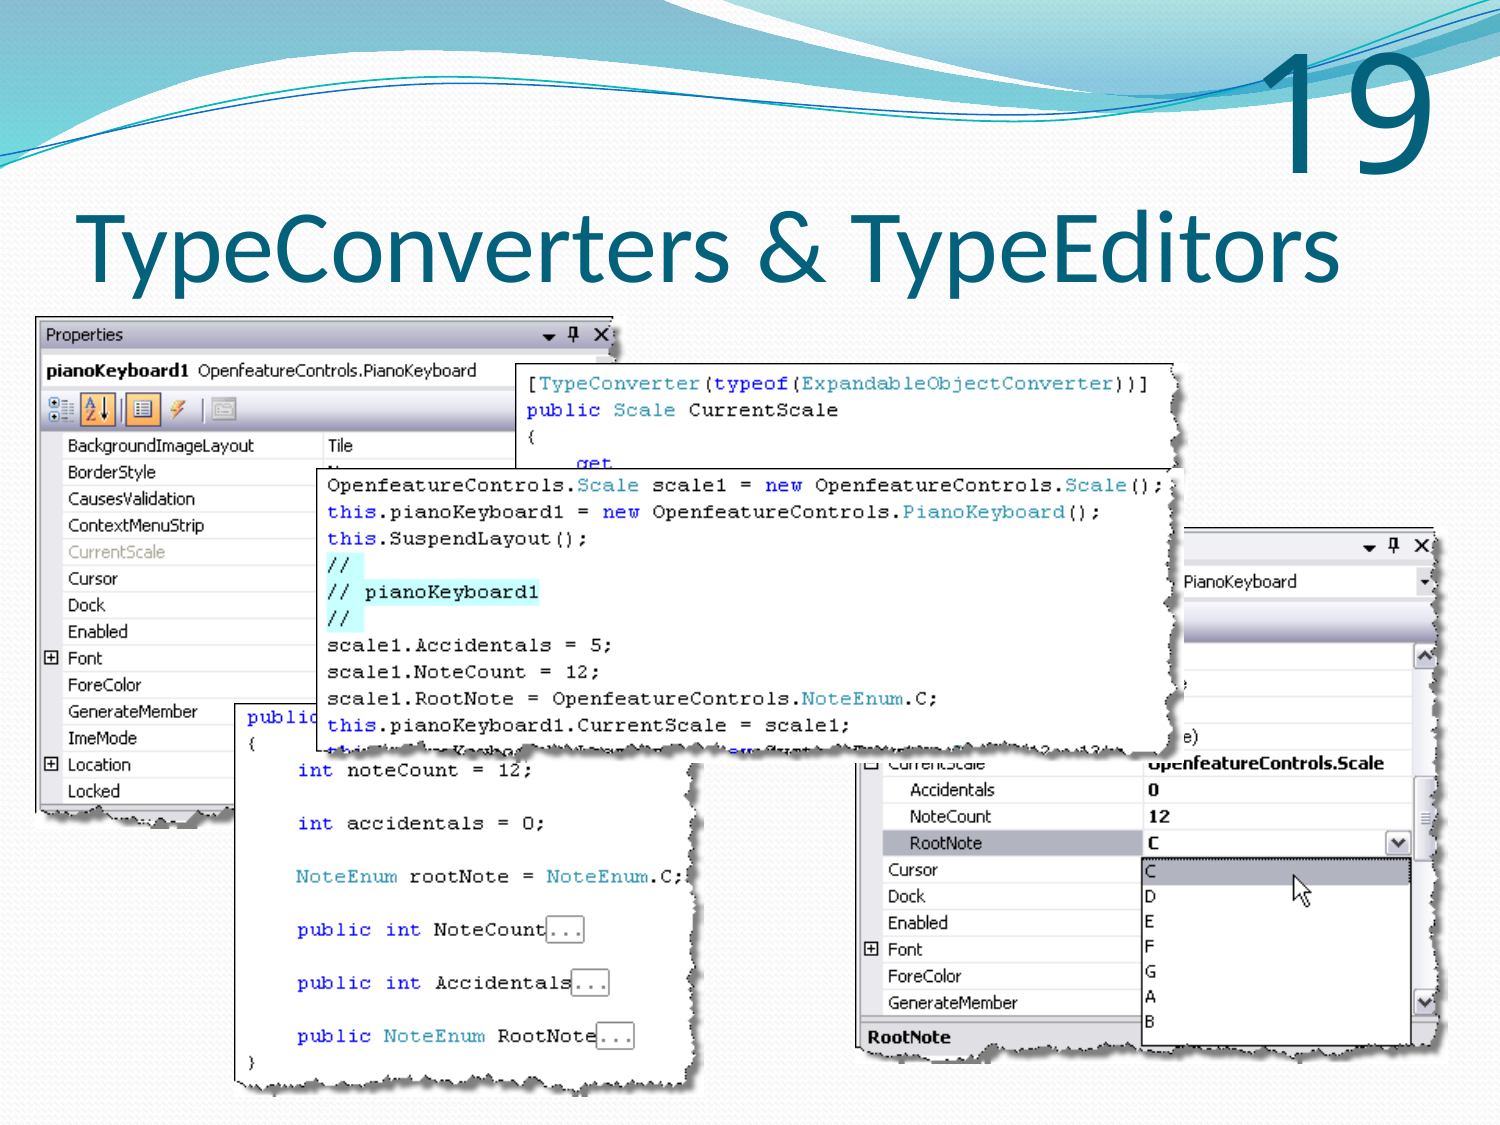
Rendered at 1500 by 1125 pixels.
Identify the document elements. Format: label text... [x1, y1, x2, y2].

text_box 19 [1233, 0, 1454, 215]
title TypeConverters & TypeEditors [75, 115, 1425, 303]
picture [316, 363, 1188, 763]
picture [855, 527, 1448, 1064]
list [35, 316, 627, 830]
picture [234, 702, 704, 1098]
